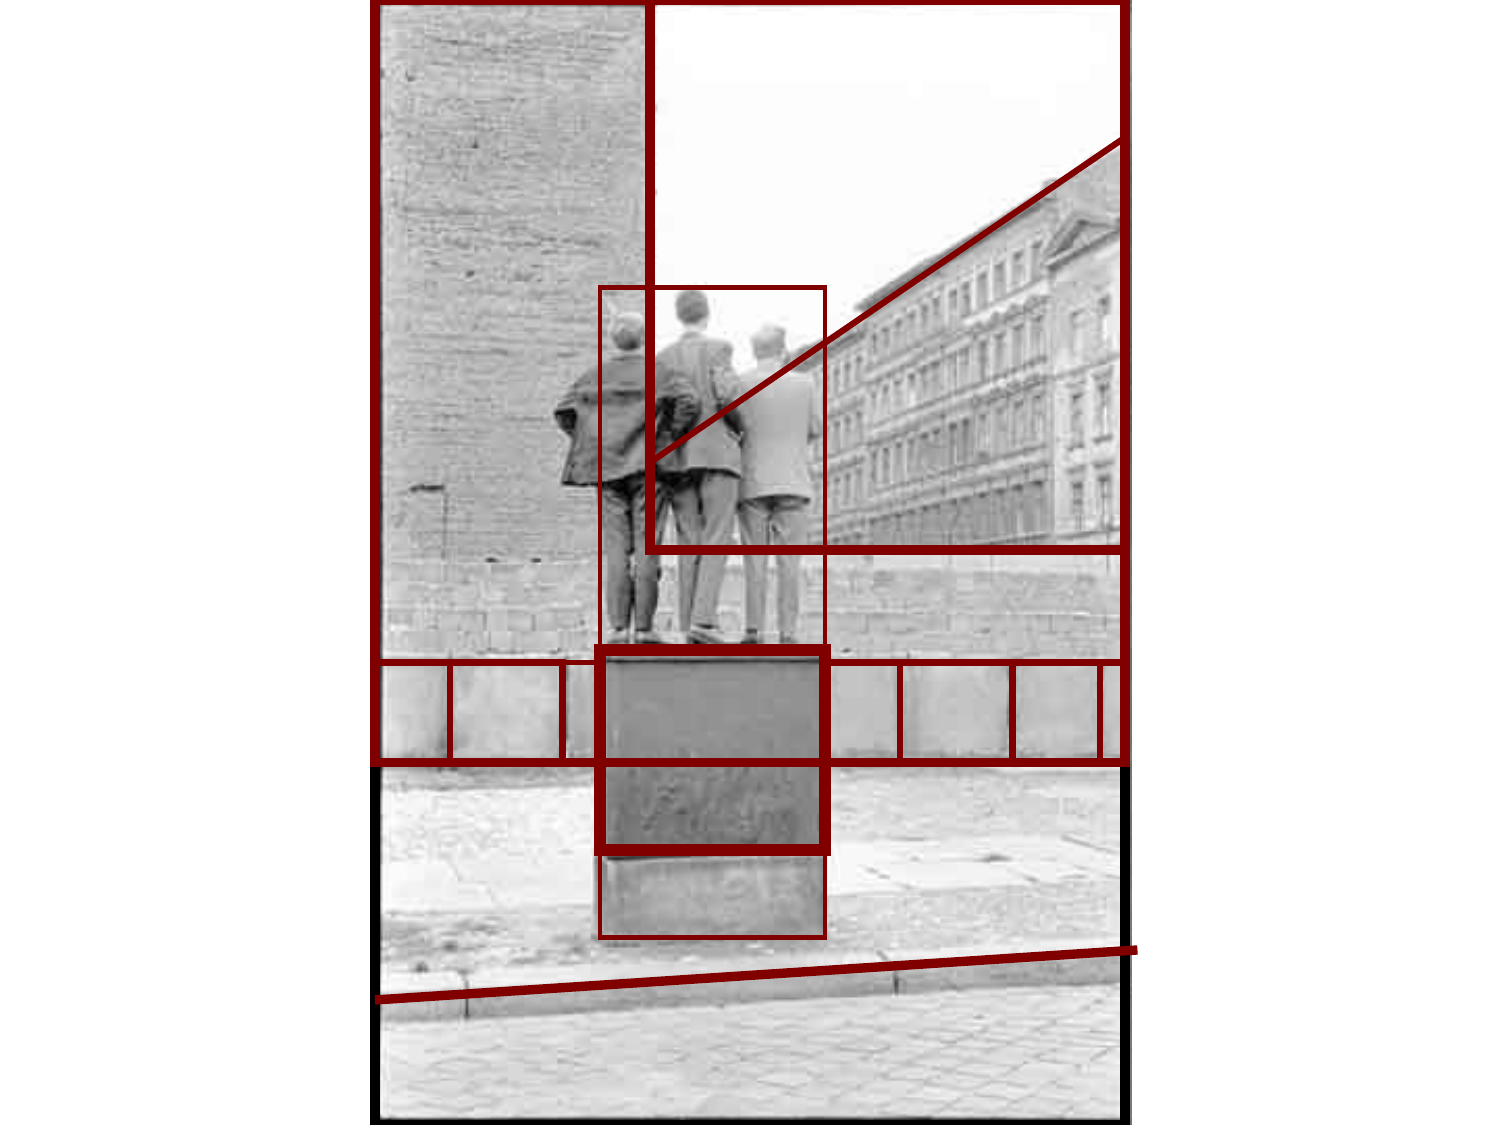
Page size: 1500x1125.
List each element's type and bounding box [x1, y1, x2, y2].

text_box [374, 662, 1126, 763]
picture [374, 0, 1133, 1125]
